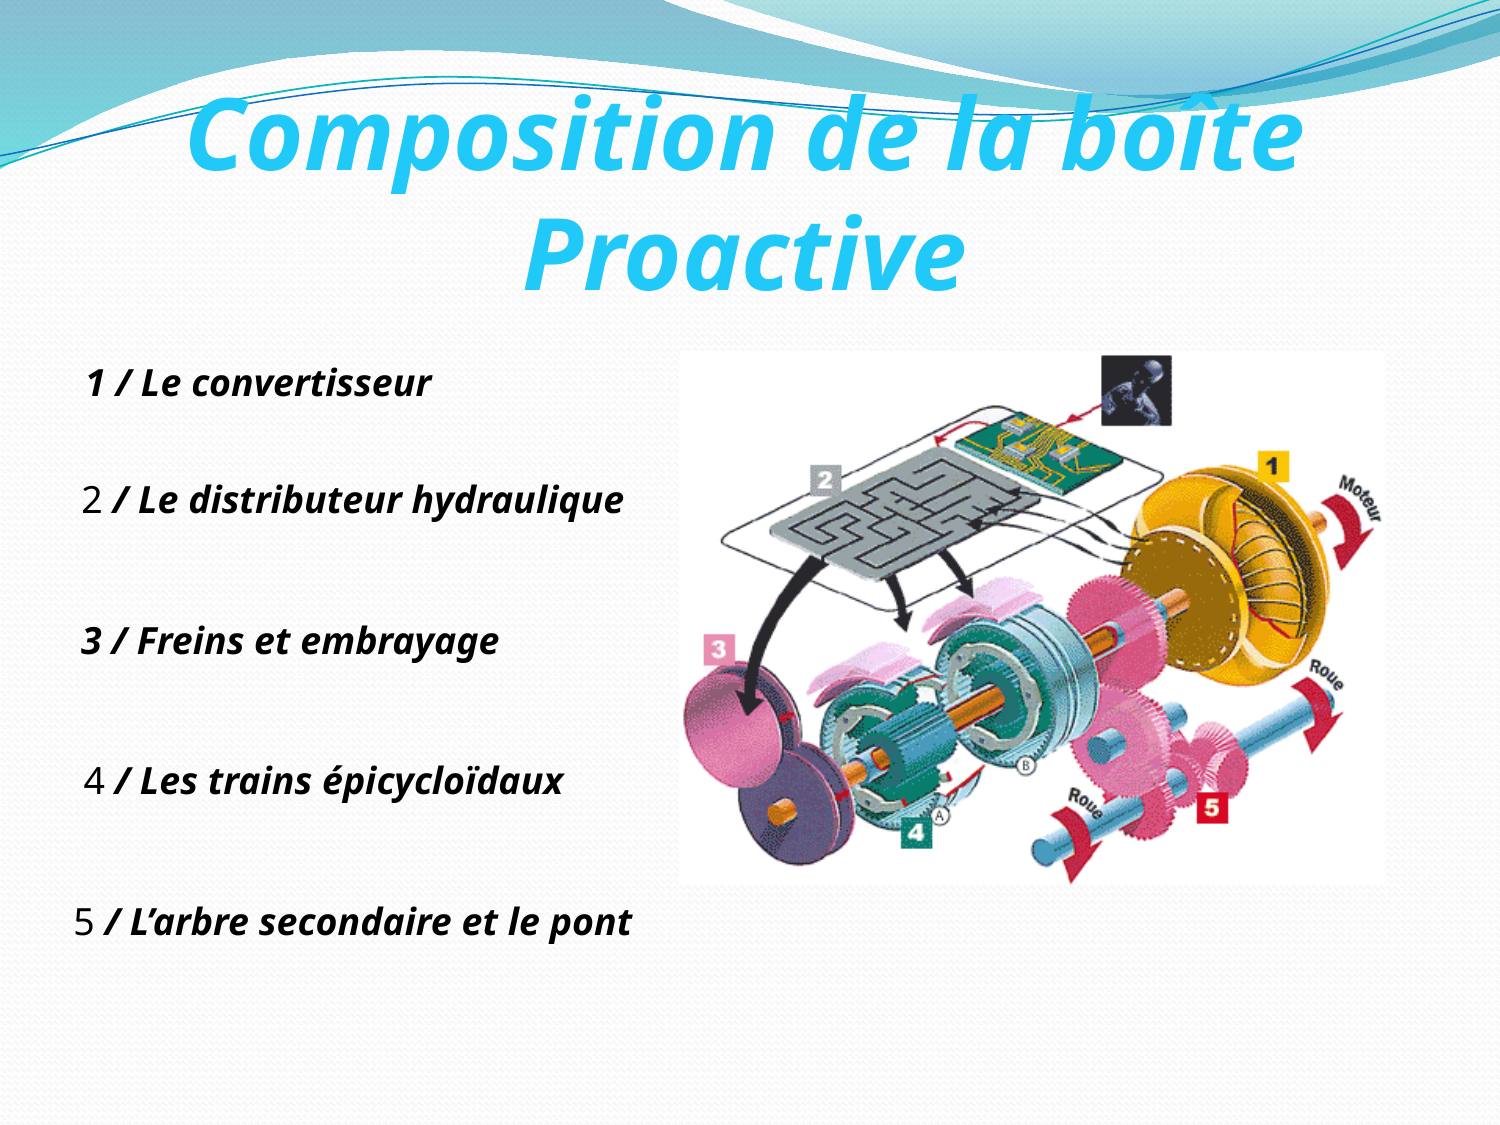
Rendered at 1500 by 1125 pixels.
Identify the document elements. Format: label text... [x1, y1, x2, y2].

text_box 4 / Les trains épicycloïdaux [68, 749, 580, 810]
text_box 3 / Freins et embrayage [66, 609, 516, 670]
text_box 5 / L’arbre secondaire et le pont [58, 890, 759, 951]
text_box 1 / Le convertisseur [70, 351, 447, 412]
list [679, 351, 1385, 885]
text_box 2 / Le distributeur hydraulique [66, 468, 640, 529]
title Composition de la boîte Proactive [70, 0, 1421, 446]
